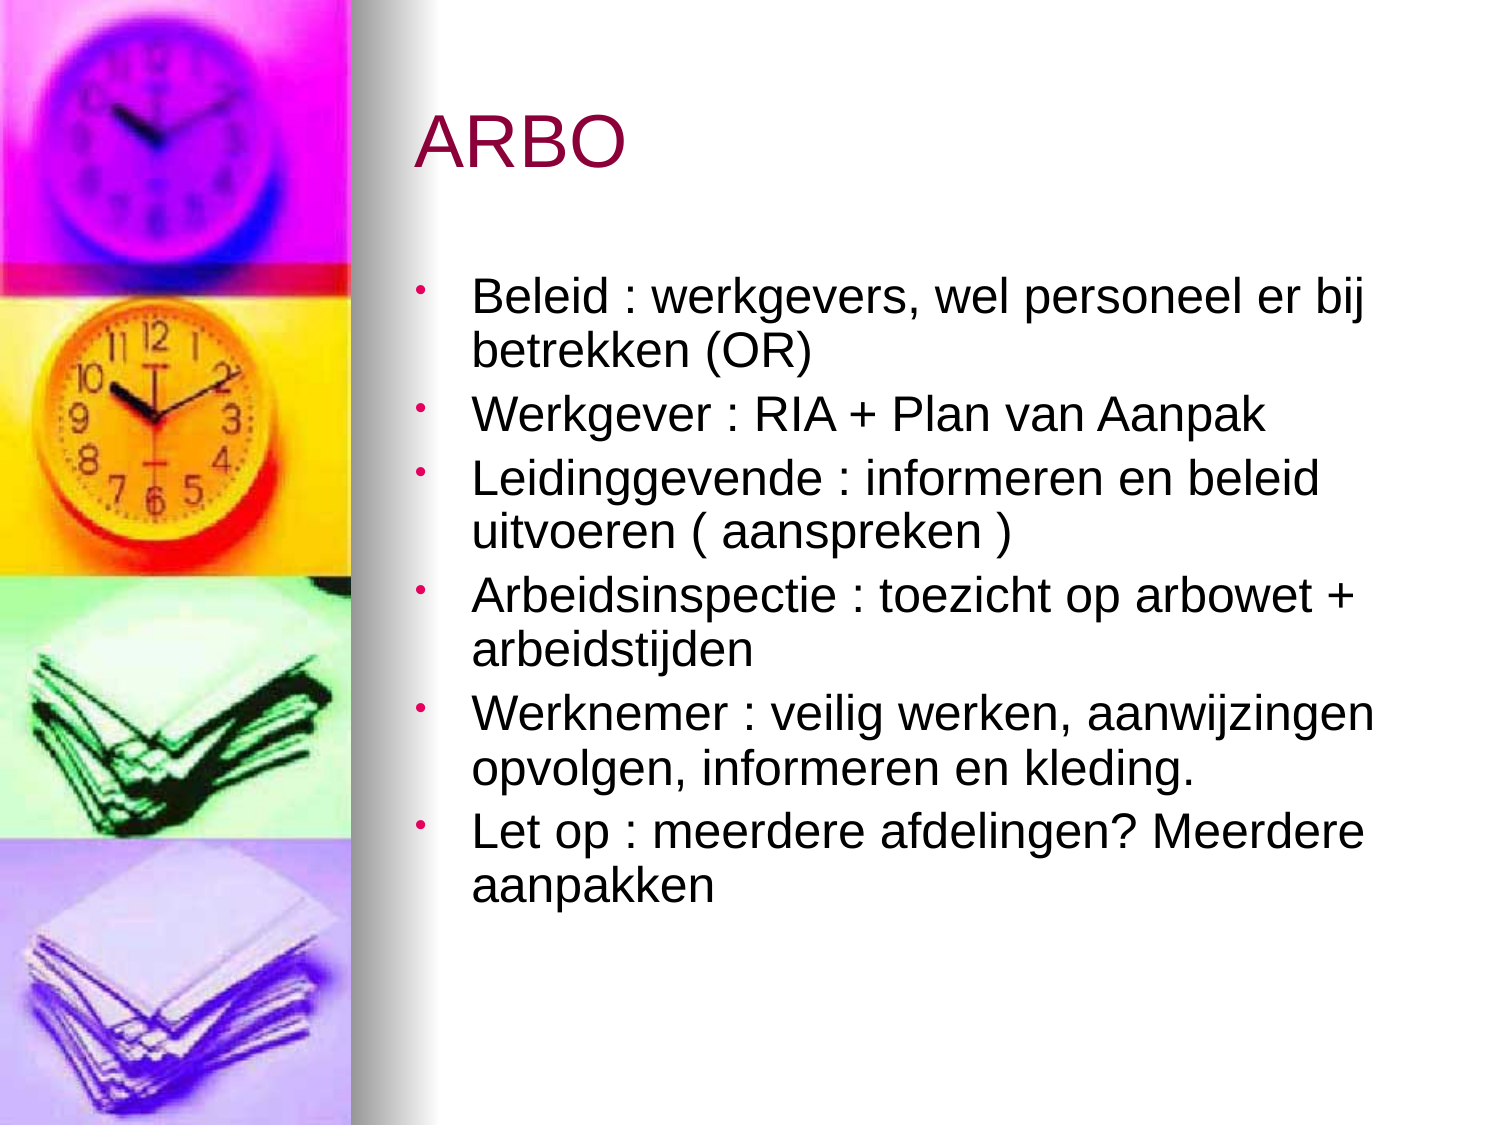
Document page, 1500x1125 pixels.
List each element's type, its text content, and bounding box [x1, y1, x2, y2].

picture [0, 0, 351, 1125]
list Beleid : werkgevers, wel personeel er bij betrekken (OR) Werkgever : RIA + Plan van Aanpak Leidinggevende : informeren en beleid uitvoeren ( aanspreken ) Arbeidsinspectie : toezicht op arbowet + arbeidstijden Werknemer : veilig werken, aanwijzingen opvolgen, informeren en kleding. Let op : meerdere afdelingen? Meerdere aanpakken [399, 262, 1451, 1001]
title ARBO [399, 37, 1451, 238]
